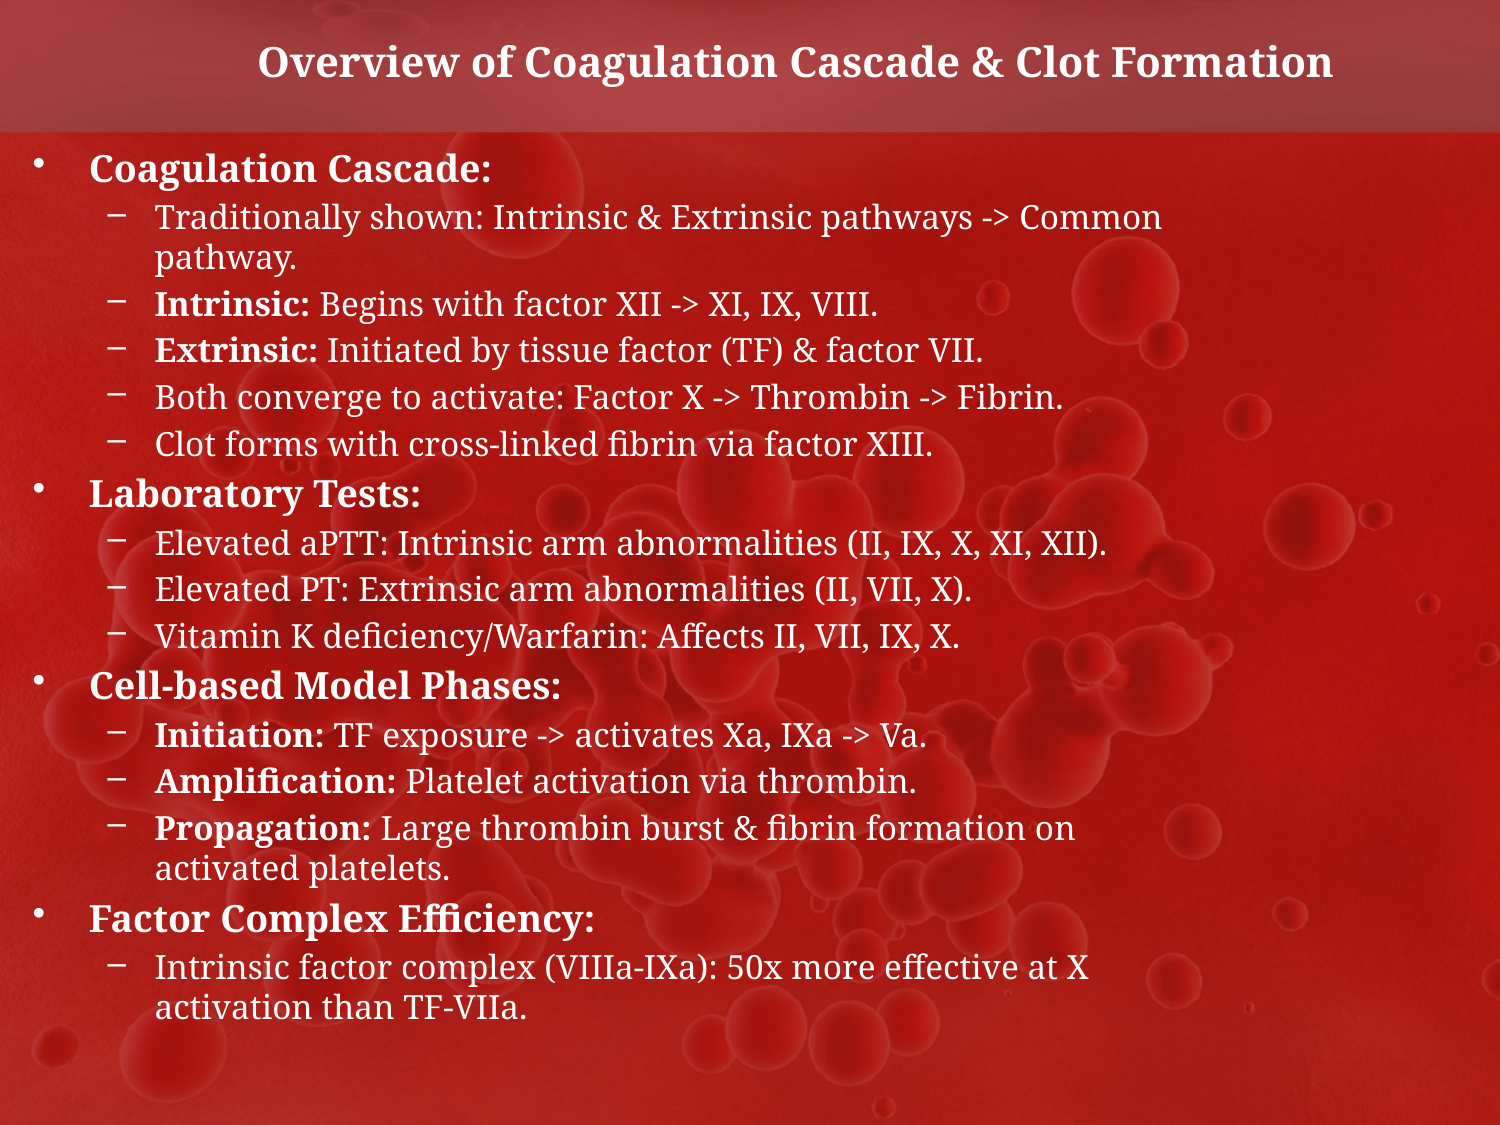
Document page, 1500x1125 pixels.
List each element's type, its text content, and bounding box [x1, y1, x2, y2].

list Coagulation Cascade: Traditionally shown: Intrinsic & Extrinsic pathways -> Common pathway. Intrinsic: Begins with factor XII -> XI, IX, VIII. Extrinsic: Initiated by tissue factor (TF) & factor VII. Both converge to activate: Factor X -> Thrombin -> Fibrin. Clot forms with cross-linked fibrin via factor XIII. Laboratory Tests: Elevated aPTT: Intrinsic arm abnormalities (II, IX, X, XI, XII). Elevated PT: Extrinsic arm abnormalities (II, VII, X). Vitamin K deficiency/Warfarin: Affects II, VII, IX, X. Cell-based Model Phases: Initiation: TF exposure -> activates Xa, IXa -> Va. Amplification: Platelet activation via thrombin. Propagation: Large thrombin burst & fibrin formation on activated platelets. Factor Complex Efficiency: Intrinsic factor complex (VIIIa-IXa): 50x more effective at X activation than TF-VIIa. [17, 136, 1247, 1048]
picture [0, 0, 1500, 1125]
title Overview of Coagulation Cascade & Clot Formation [241, 18, 1448, 103]
